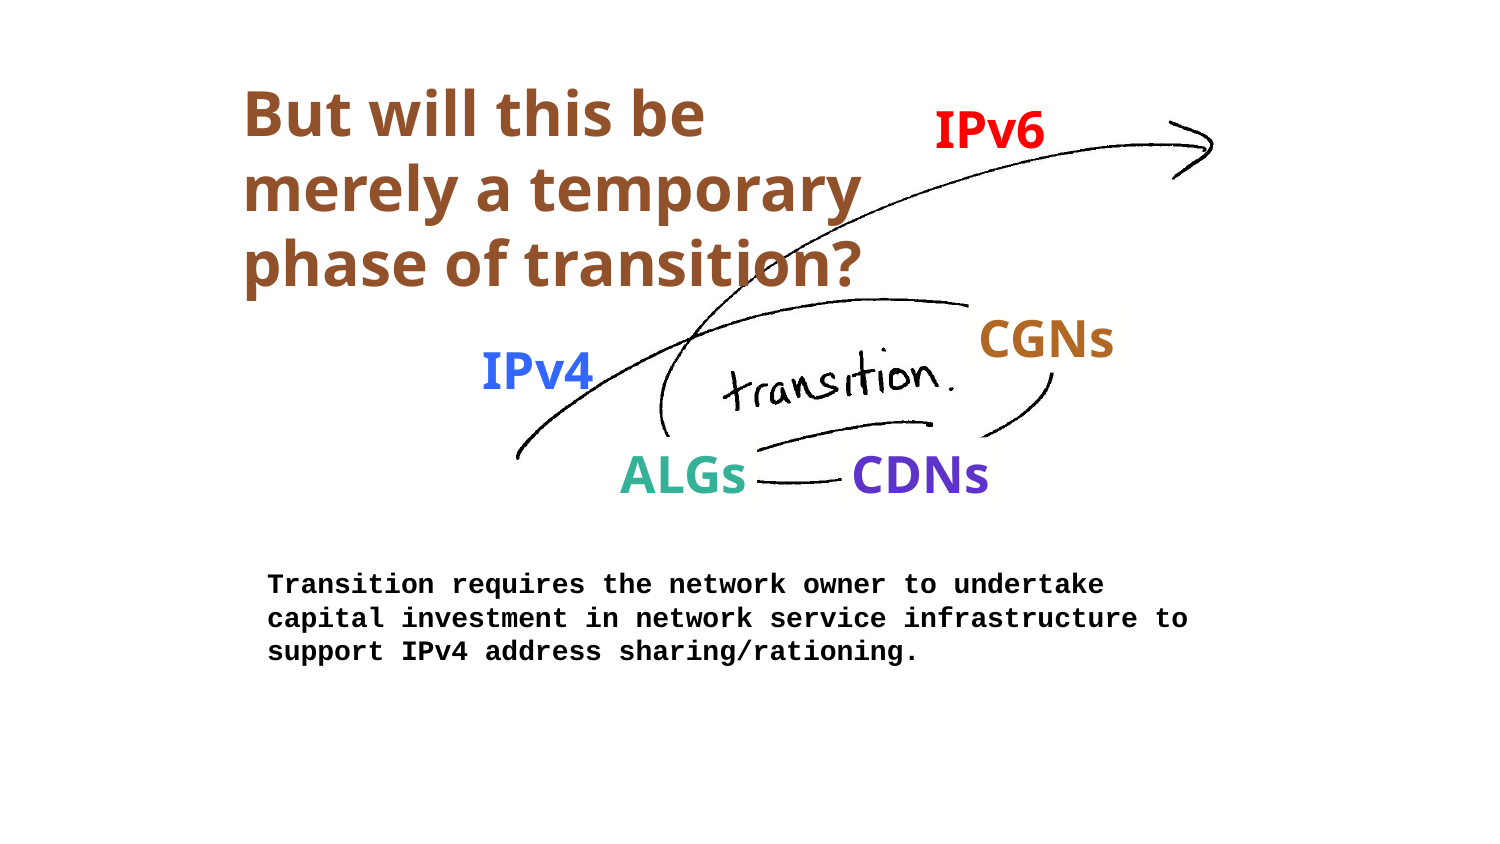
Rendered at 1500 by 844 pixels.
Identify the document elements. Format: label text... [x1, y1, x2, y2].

text_box But will this be merely a temporary phase of transition? [232, 68, 431, 304]
text_box Transition requires the network owner to undertake capital investment in network service infrastructure to support IPv4 address sharing/rationing. [256, 560, 1208, 672]
picture [436, 27, 1273, 576]
